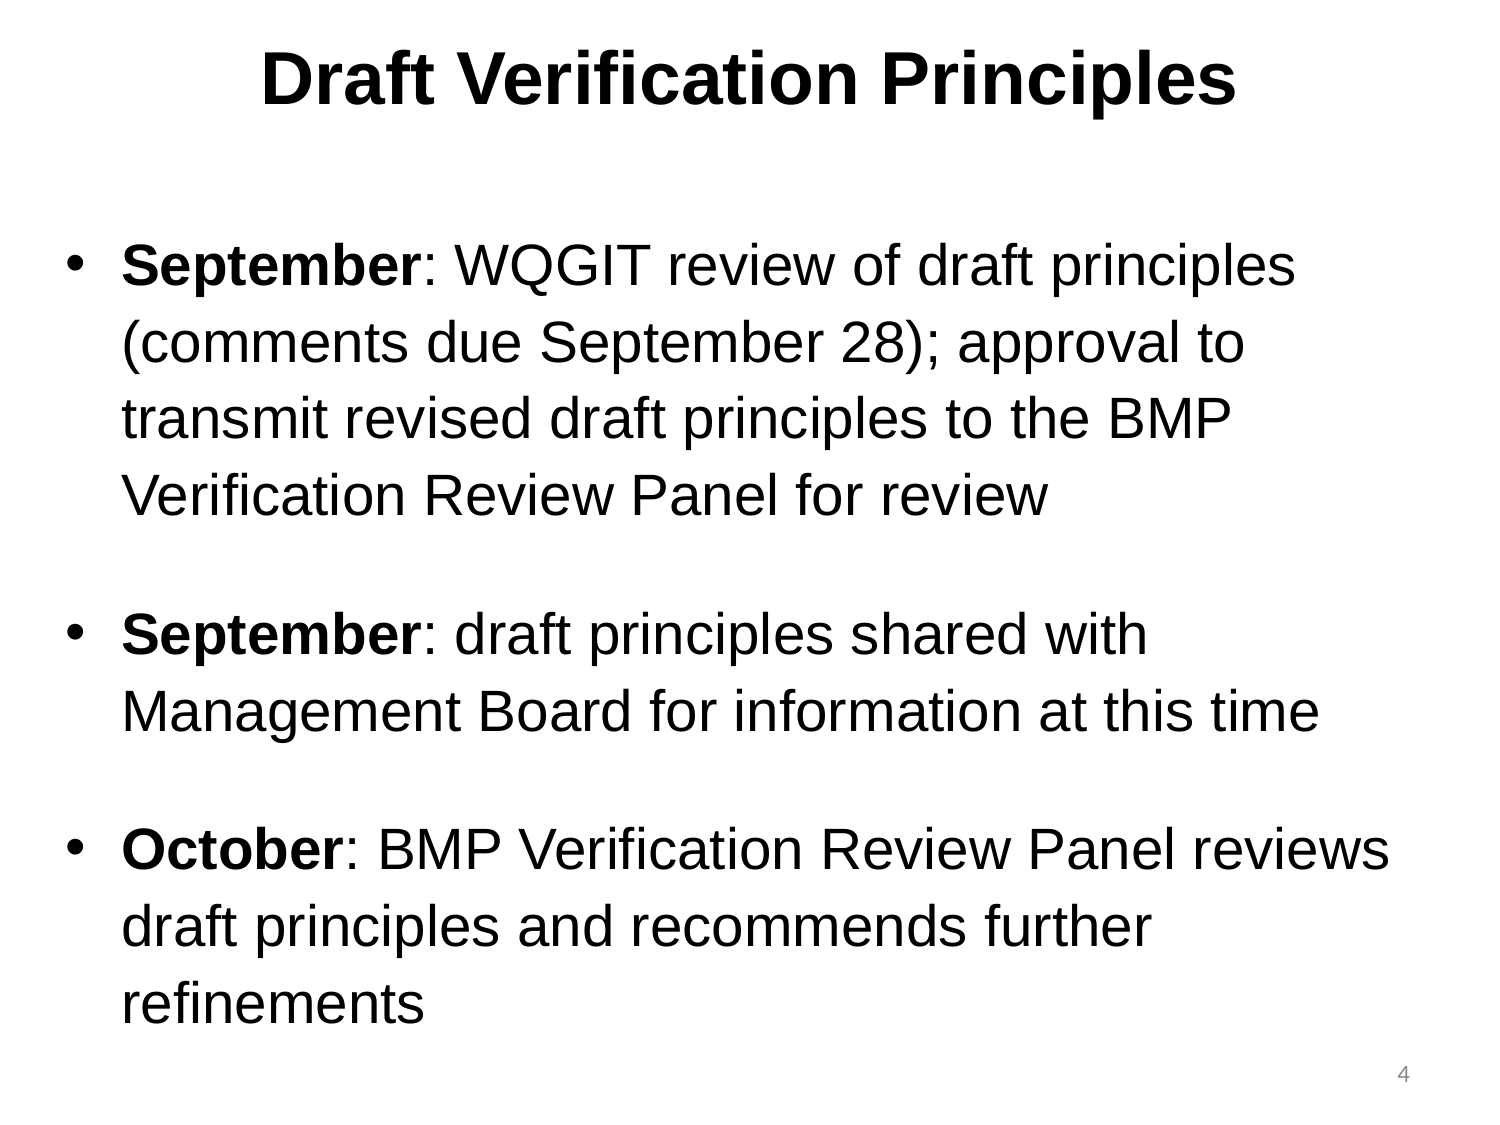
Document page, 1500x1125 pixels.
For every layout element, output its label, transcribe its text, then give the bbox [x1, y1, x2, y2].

slide_number 4 [1074, 1042, 1425, 1103]
title Draft Verification Principles [75, 0, 1425, 150]
list September: WQGIT review of draft principles (comments due September 28); approval to transmit revised draft principles to the BMP Verification Review Panel for review September: draft principles shared with Management Board for information at this time October: BMP Verification Review Panel reviews draft principles and recommends further refinements [50, 212, 1438, 1125]
